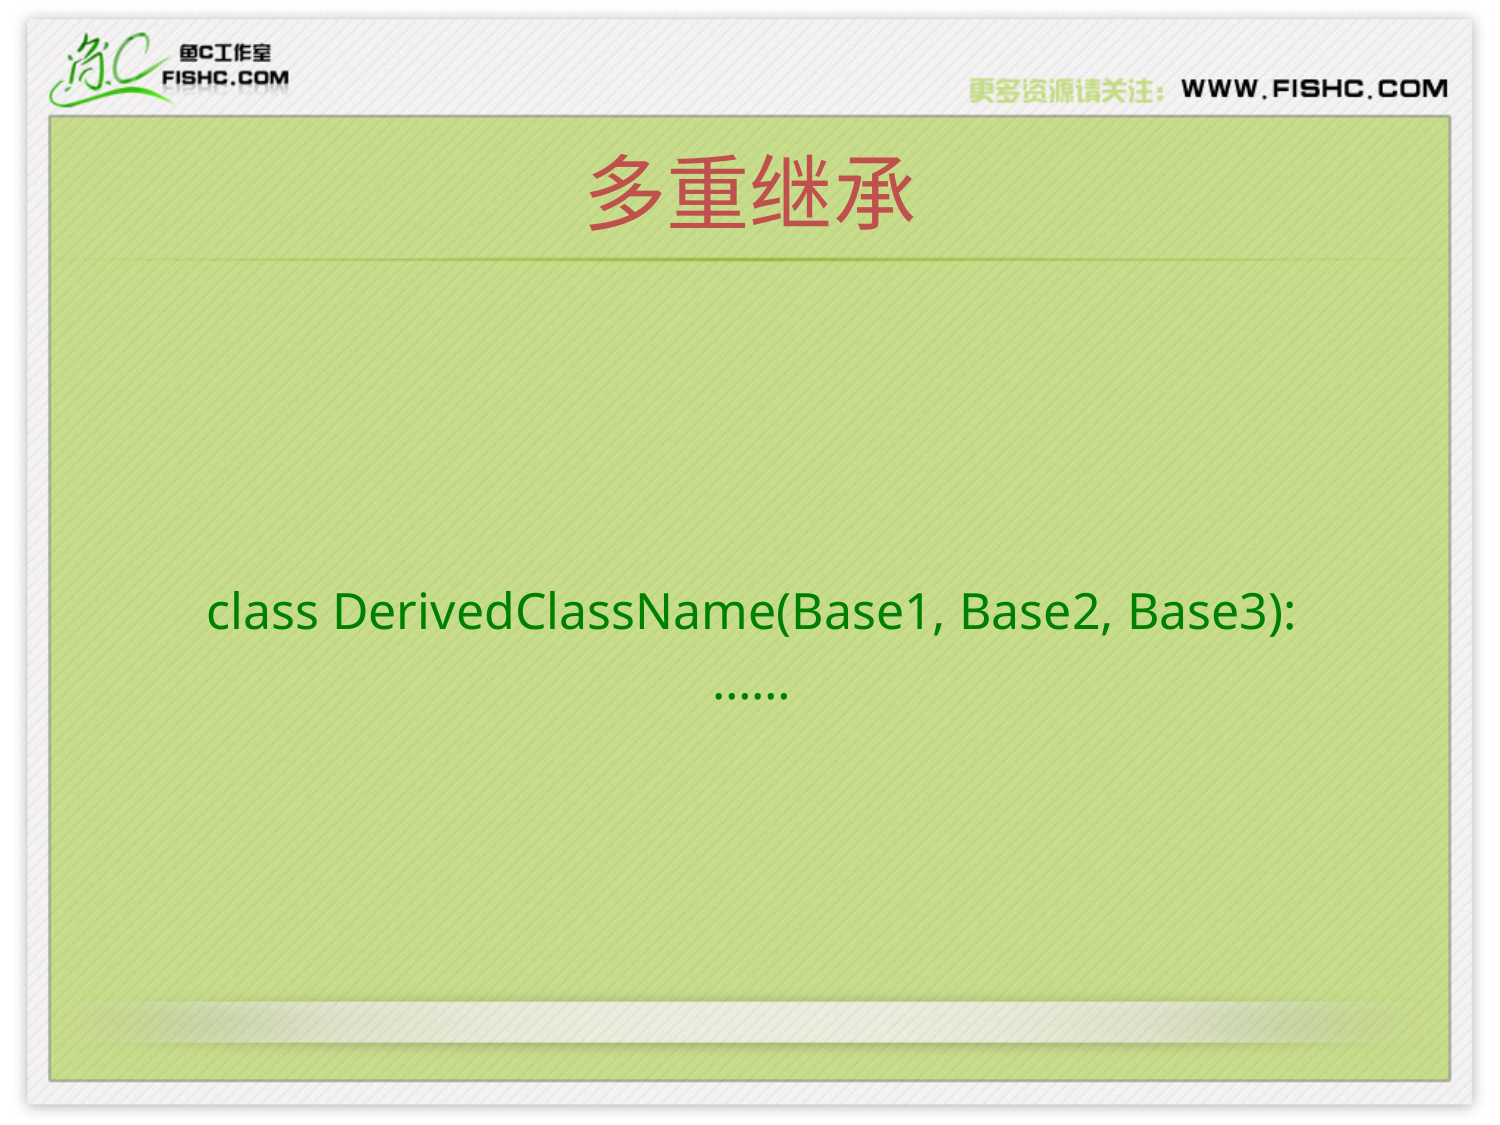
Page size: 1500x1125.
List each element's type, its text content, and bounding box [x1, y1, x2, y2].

picture [0, 0, 1500, 1125]
list class DerivedClassName(Base1, Base2, Base3): …… [76, 272, 1427, 1016]
title 多重继承 [75, 113, 1425, 268]
